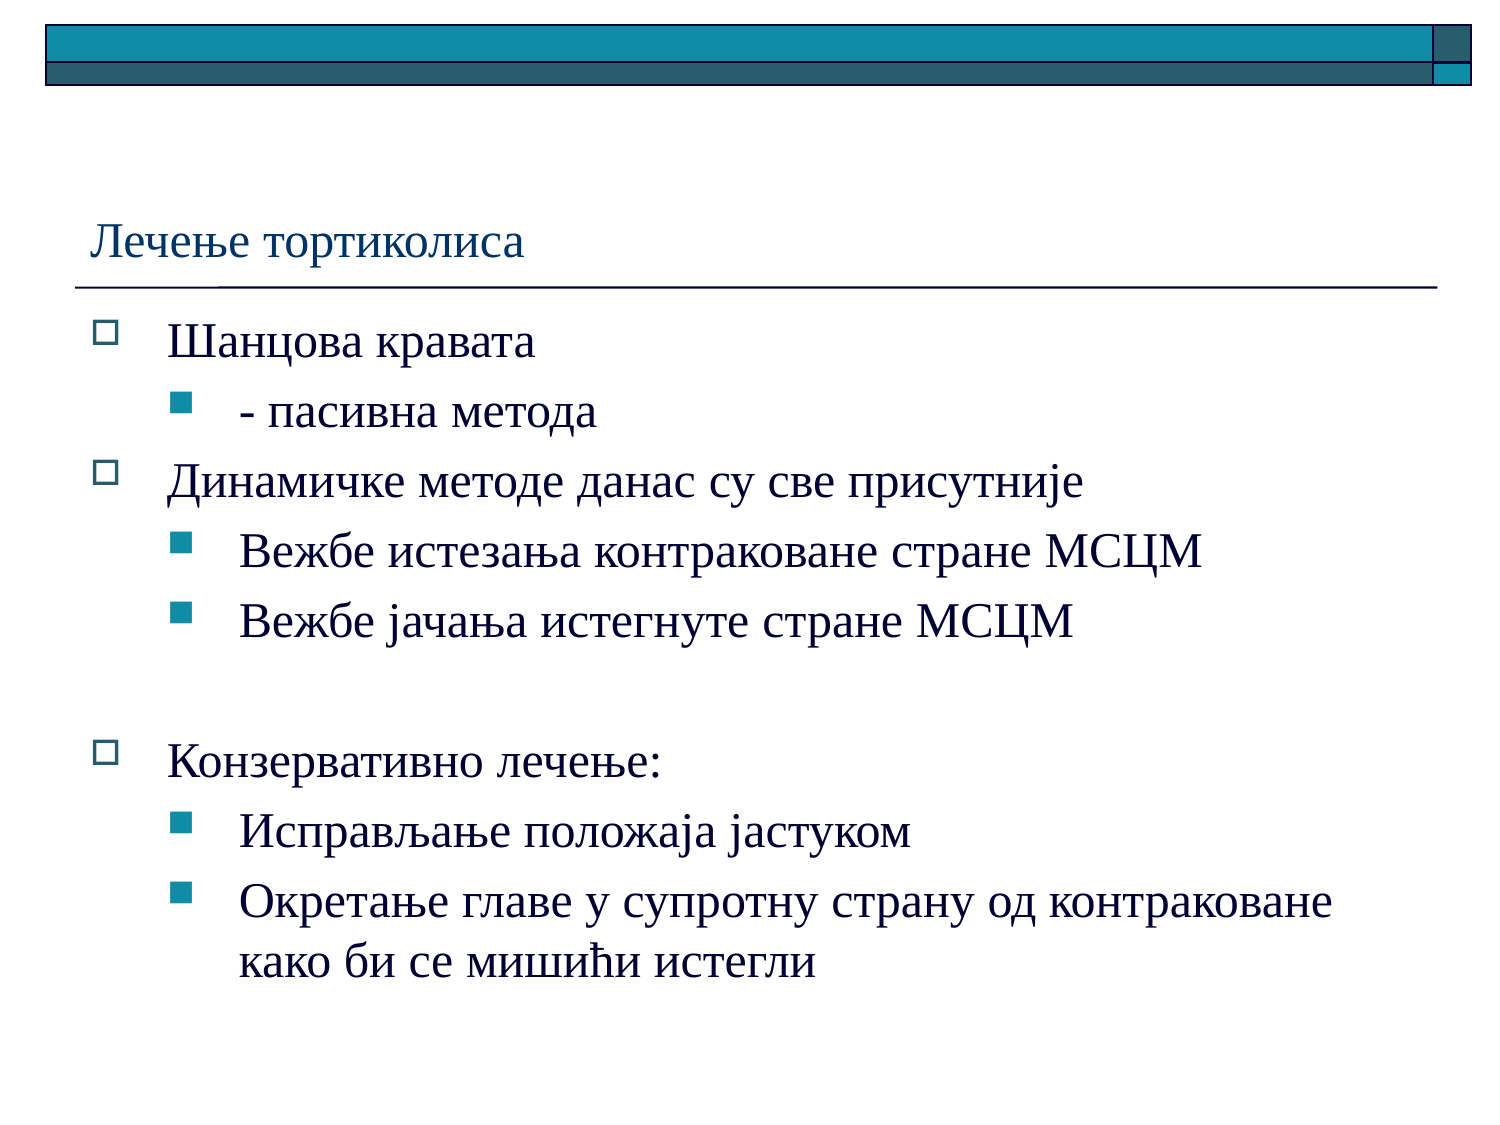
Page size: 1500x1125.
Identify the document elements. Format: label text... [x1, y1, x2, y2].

list Шанцова кравата - пасивна метода Динамичке методе данас су све присутније Вежбе истезања контраковане стране МСЦМ Вежбе јачања истегнуте стране МСЦМ Конзервативно лечење: Исправљање положаја јастуком Окретање главе у супротну страну од контраковане како би се мишићи истегли [75, 299, 1425, 1006]
title Лечење тортиколиса [75, 87, 1425, 275]
